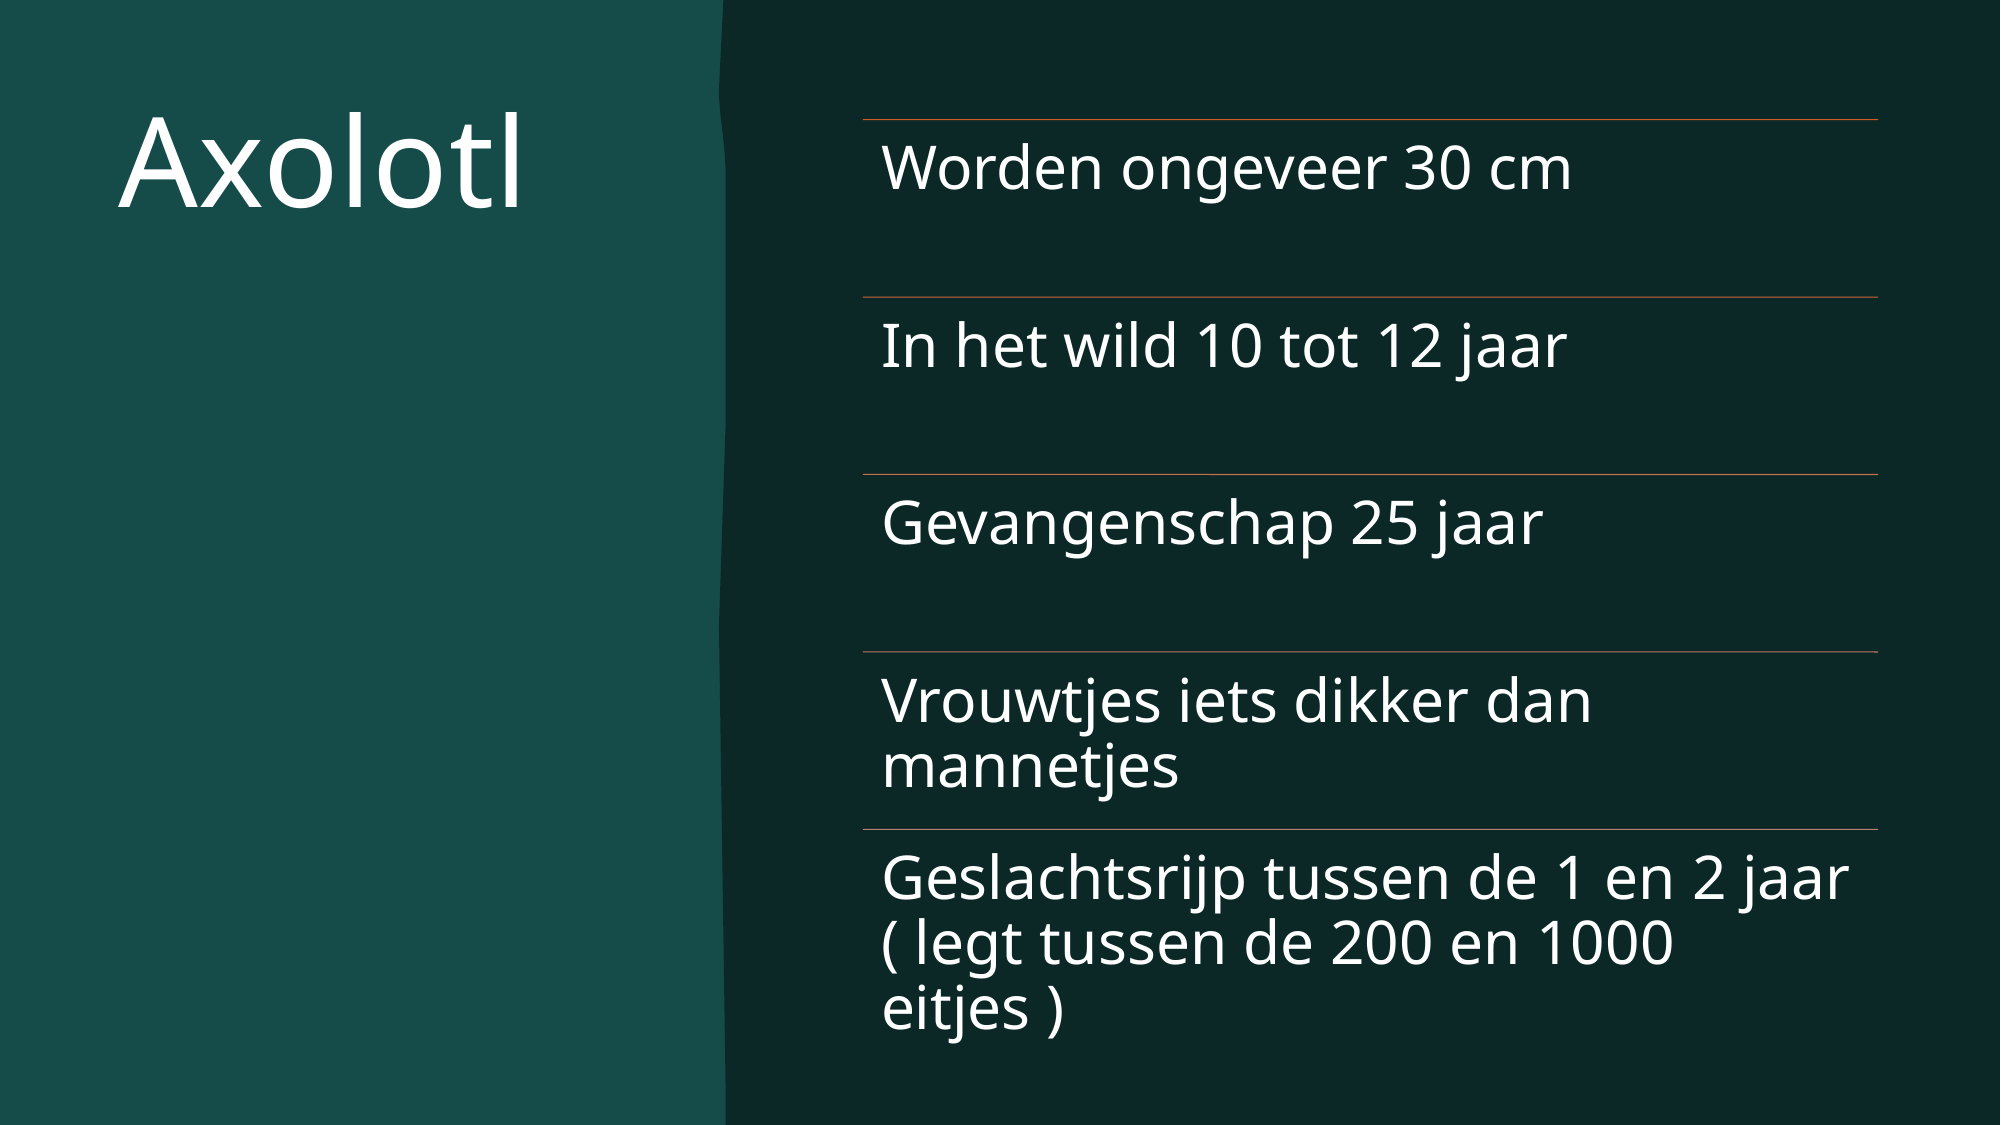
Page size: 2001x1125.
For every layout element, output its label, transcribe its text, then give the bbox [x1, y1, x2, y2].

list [862, 119, 1879, 1007]
title Axolotl [118, 101, 628, 1006]
text_box [0, 0, 724, 1125]
text_box [717, 0, 2000, 1125]
